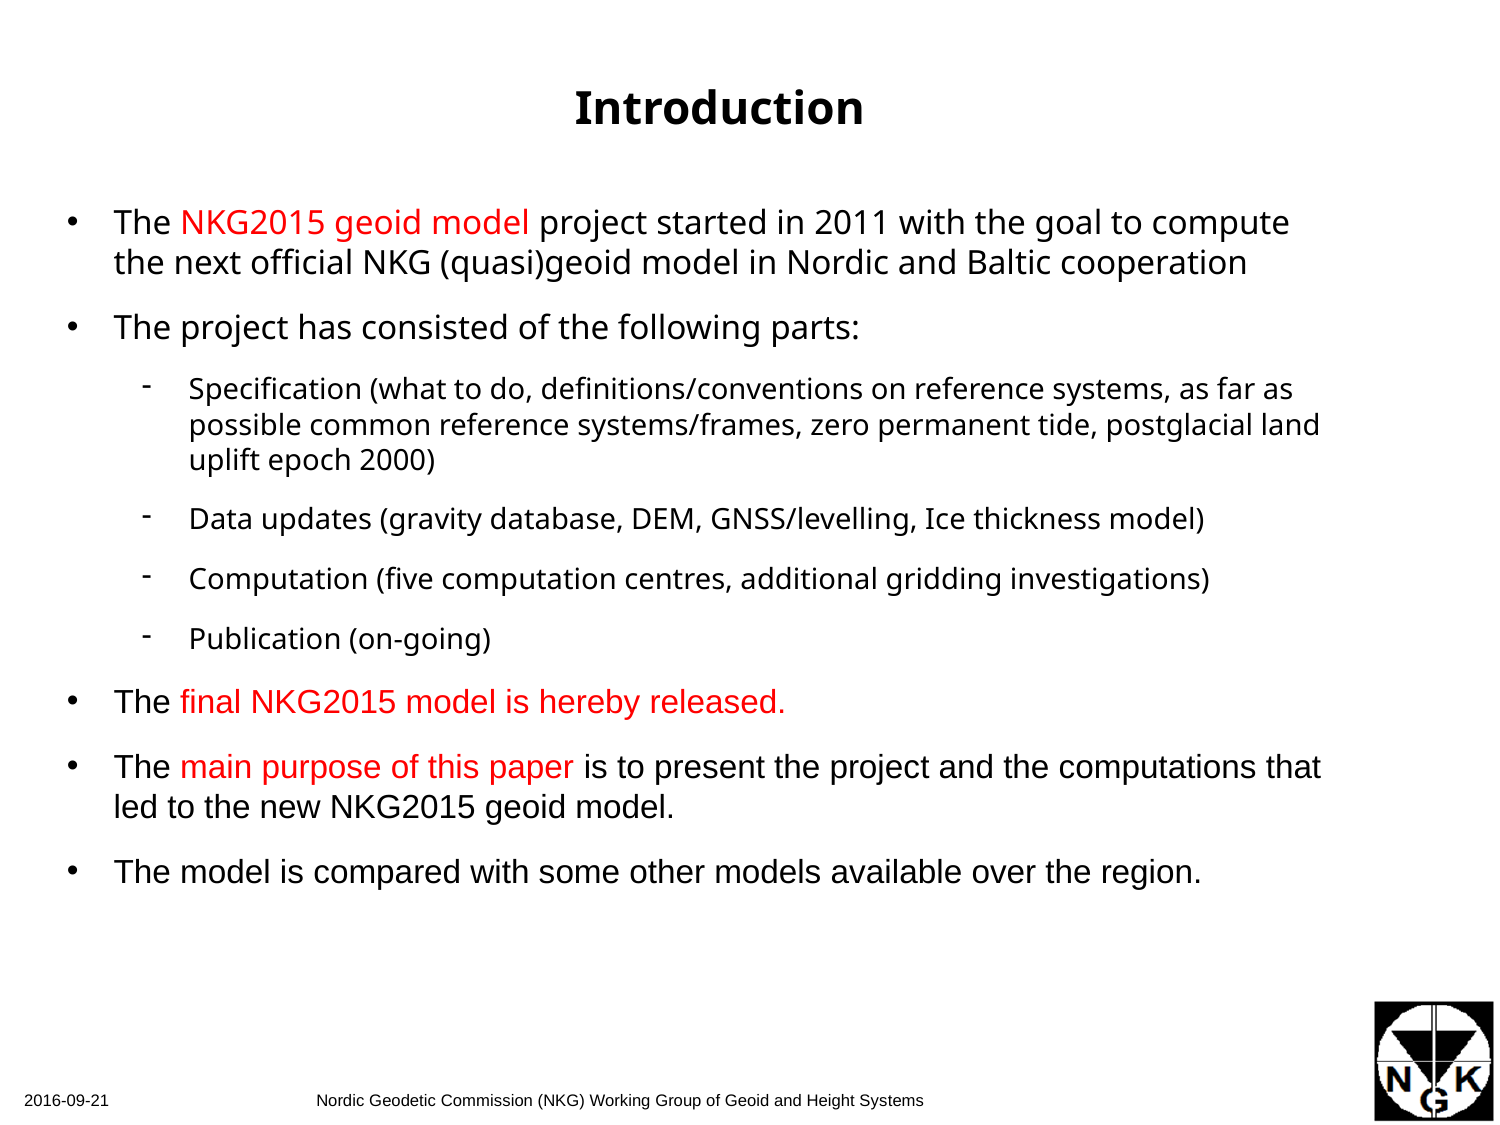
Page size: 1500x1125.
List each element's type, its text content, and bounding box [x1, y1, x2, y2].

text_box Introduction [147, 66, 1307, 134]
picture [1372, 999, 1495, 1125]
text_box The NKG2015 geoid model project started in 2011 with the goal to compute the next official NKG (quasi)geoid model in Nordic and Baltic cooperation The project has consisted of the following parts: Specification (what to do, definitions/conventions on reference systems, as far as possible common reference systems/frames, zero permanent tide, postglacial land uplift epoch 2000) Data updates (gravity database, DEM, GNSS/levelling, Ice thickness model) Computation (five computation centres, additional gridding investigations) Publication (on-going) The final NKG2015 model is hereby released. The main purpose of this paper is to present the project and the computations that led to the new NKG2015 geoid model. The model is compared with some other models available over the region. [66, 201, 1351, 951]
